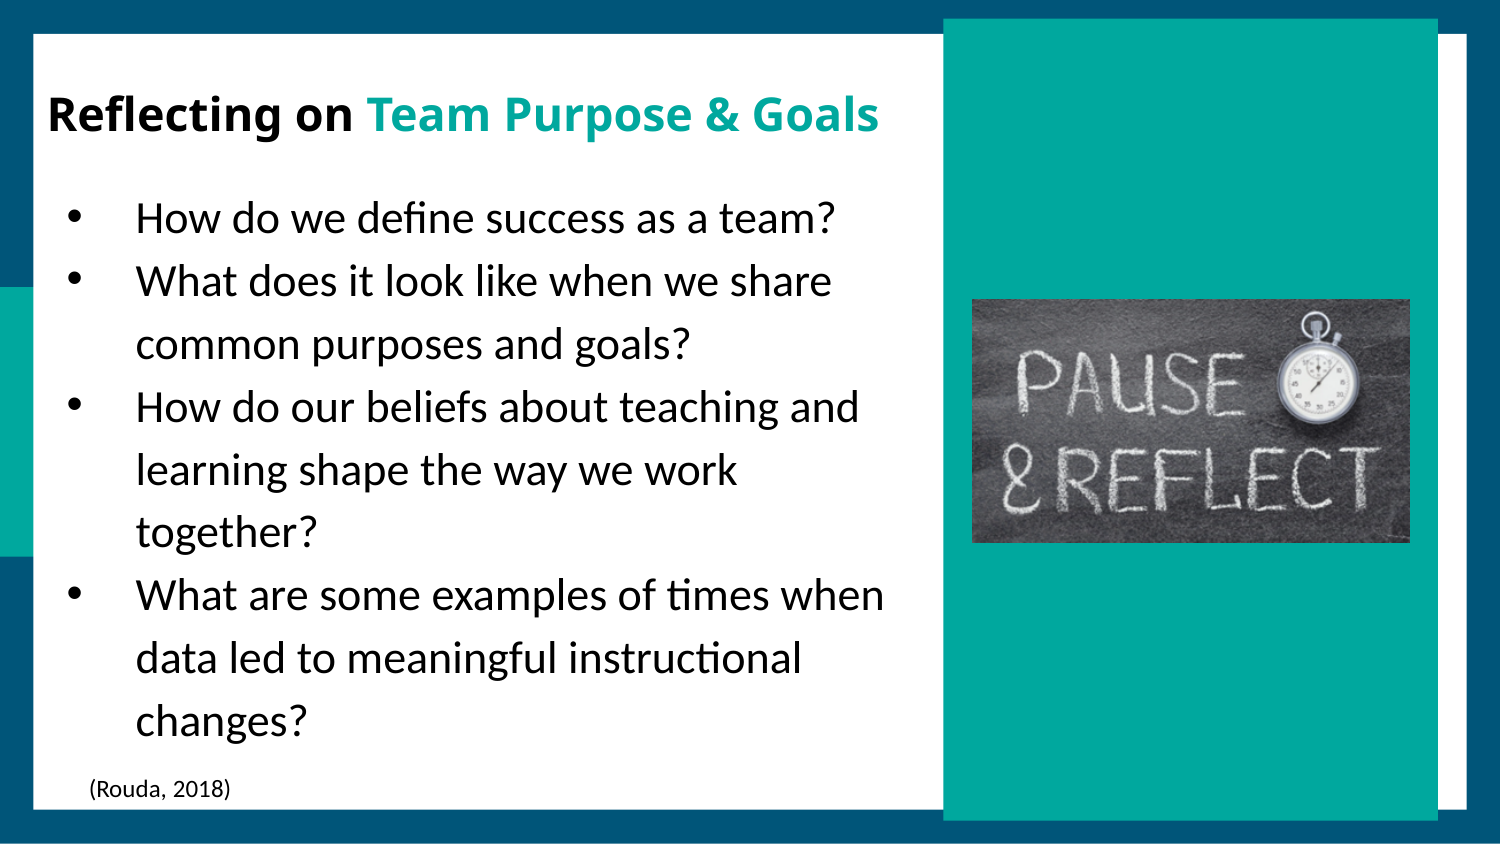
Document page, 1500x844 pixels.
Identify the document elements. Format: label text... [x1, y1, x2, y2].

picture [972, 299, 1410, 543]
list How do we define success as a team? What does it look like when we share common purposes and goals? How do our beliefs about teaching and learning shape the way we work together? What are some examples of times when data led to meaningful instructional changes? [31, 165, 940, 765]
text_box (Rouda, 2018) [73, 765, 1245, 810]
title Reflecting on Team Purpose & Goals [31, 44, 931, 165]
